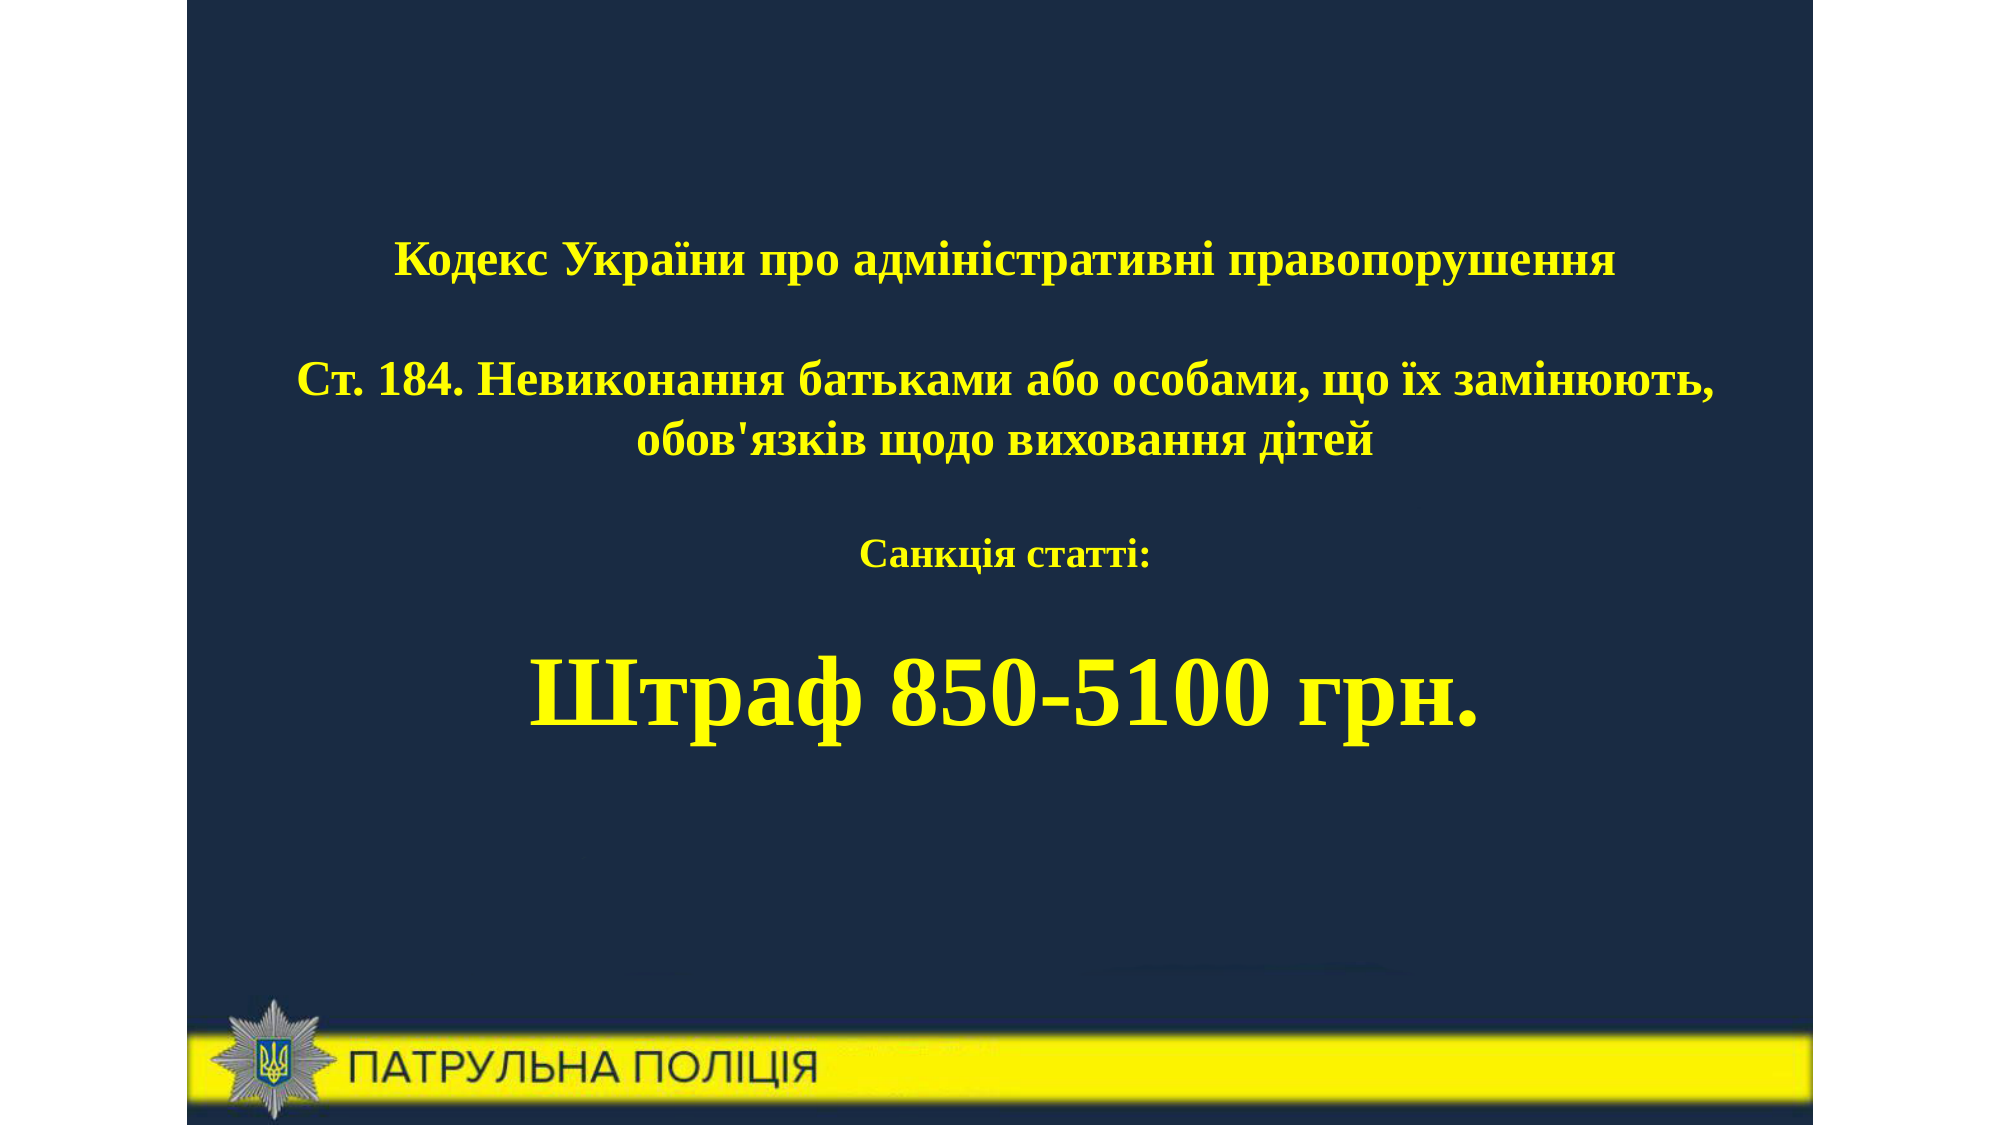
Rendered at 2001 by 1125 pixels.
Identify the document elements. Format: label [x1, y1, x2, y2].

picture [187, 0, 1813, 1125]
